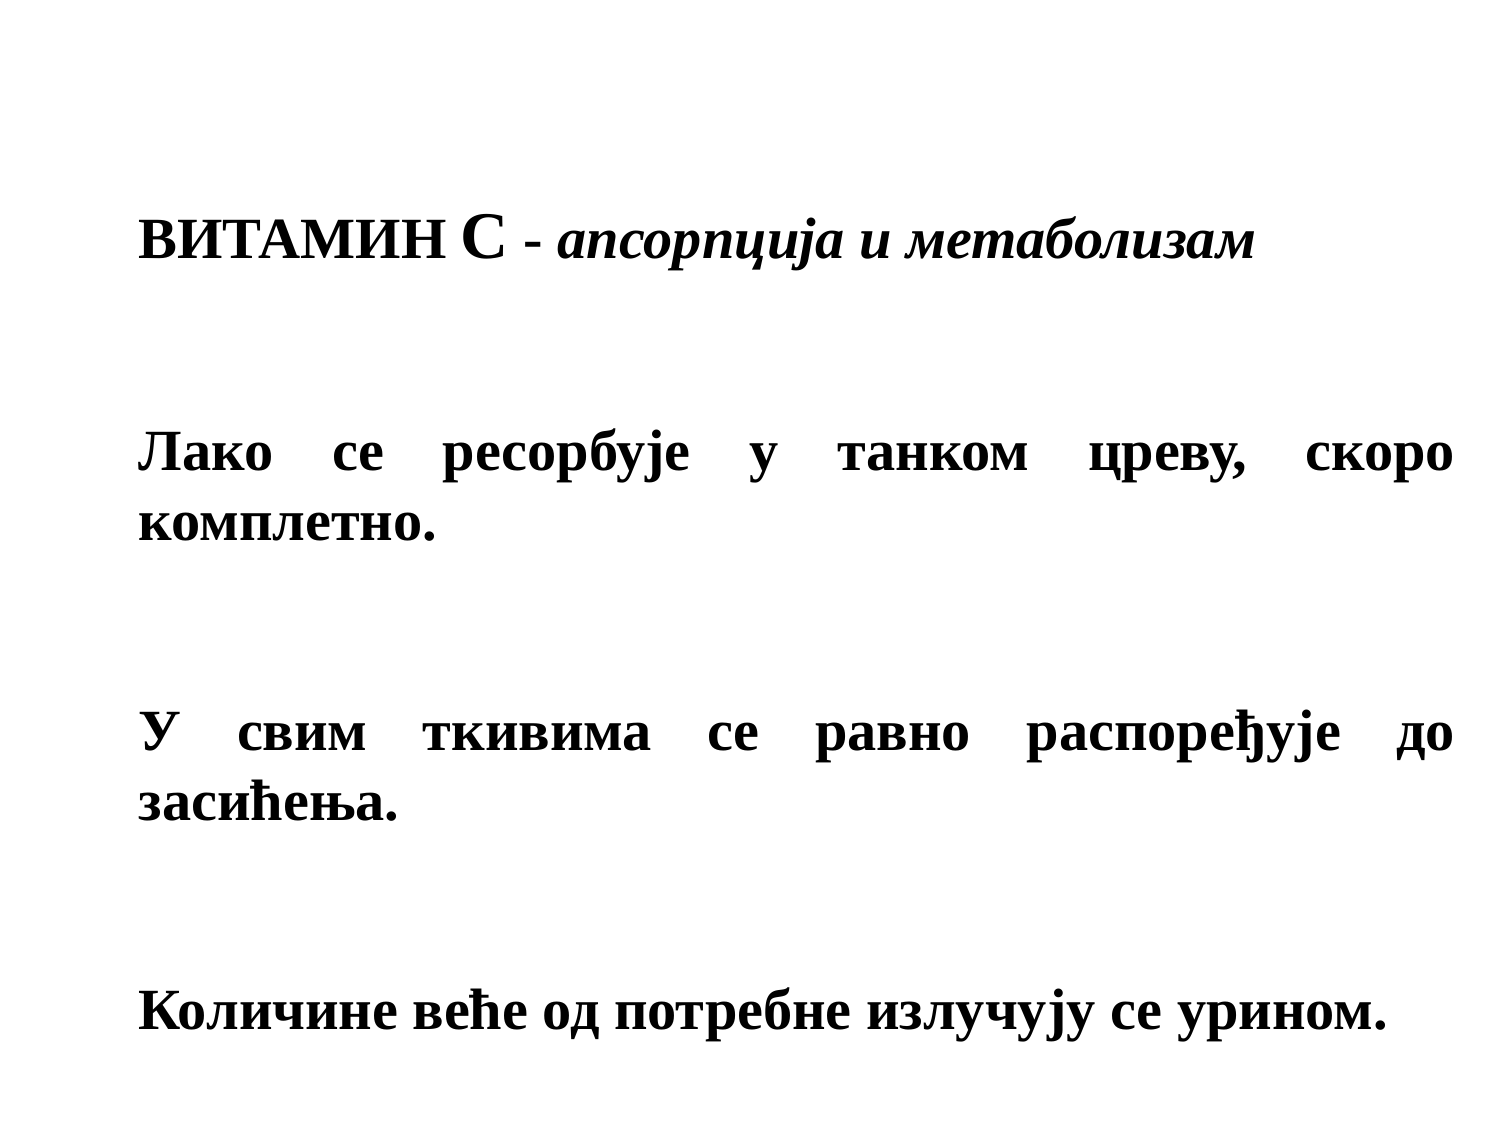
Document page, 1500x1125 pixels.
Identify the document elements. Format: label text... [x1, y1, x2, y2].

text_box ВИТАМИН C - апсорпција и метаболизам Лако се ресорбује у танком цреву, скоро комплетно. У свим ткивима се равно распоређује до засићења. Количине веће од потребне излучују се урином. [123, 184, 1471, 1050]
